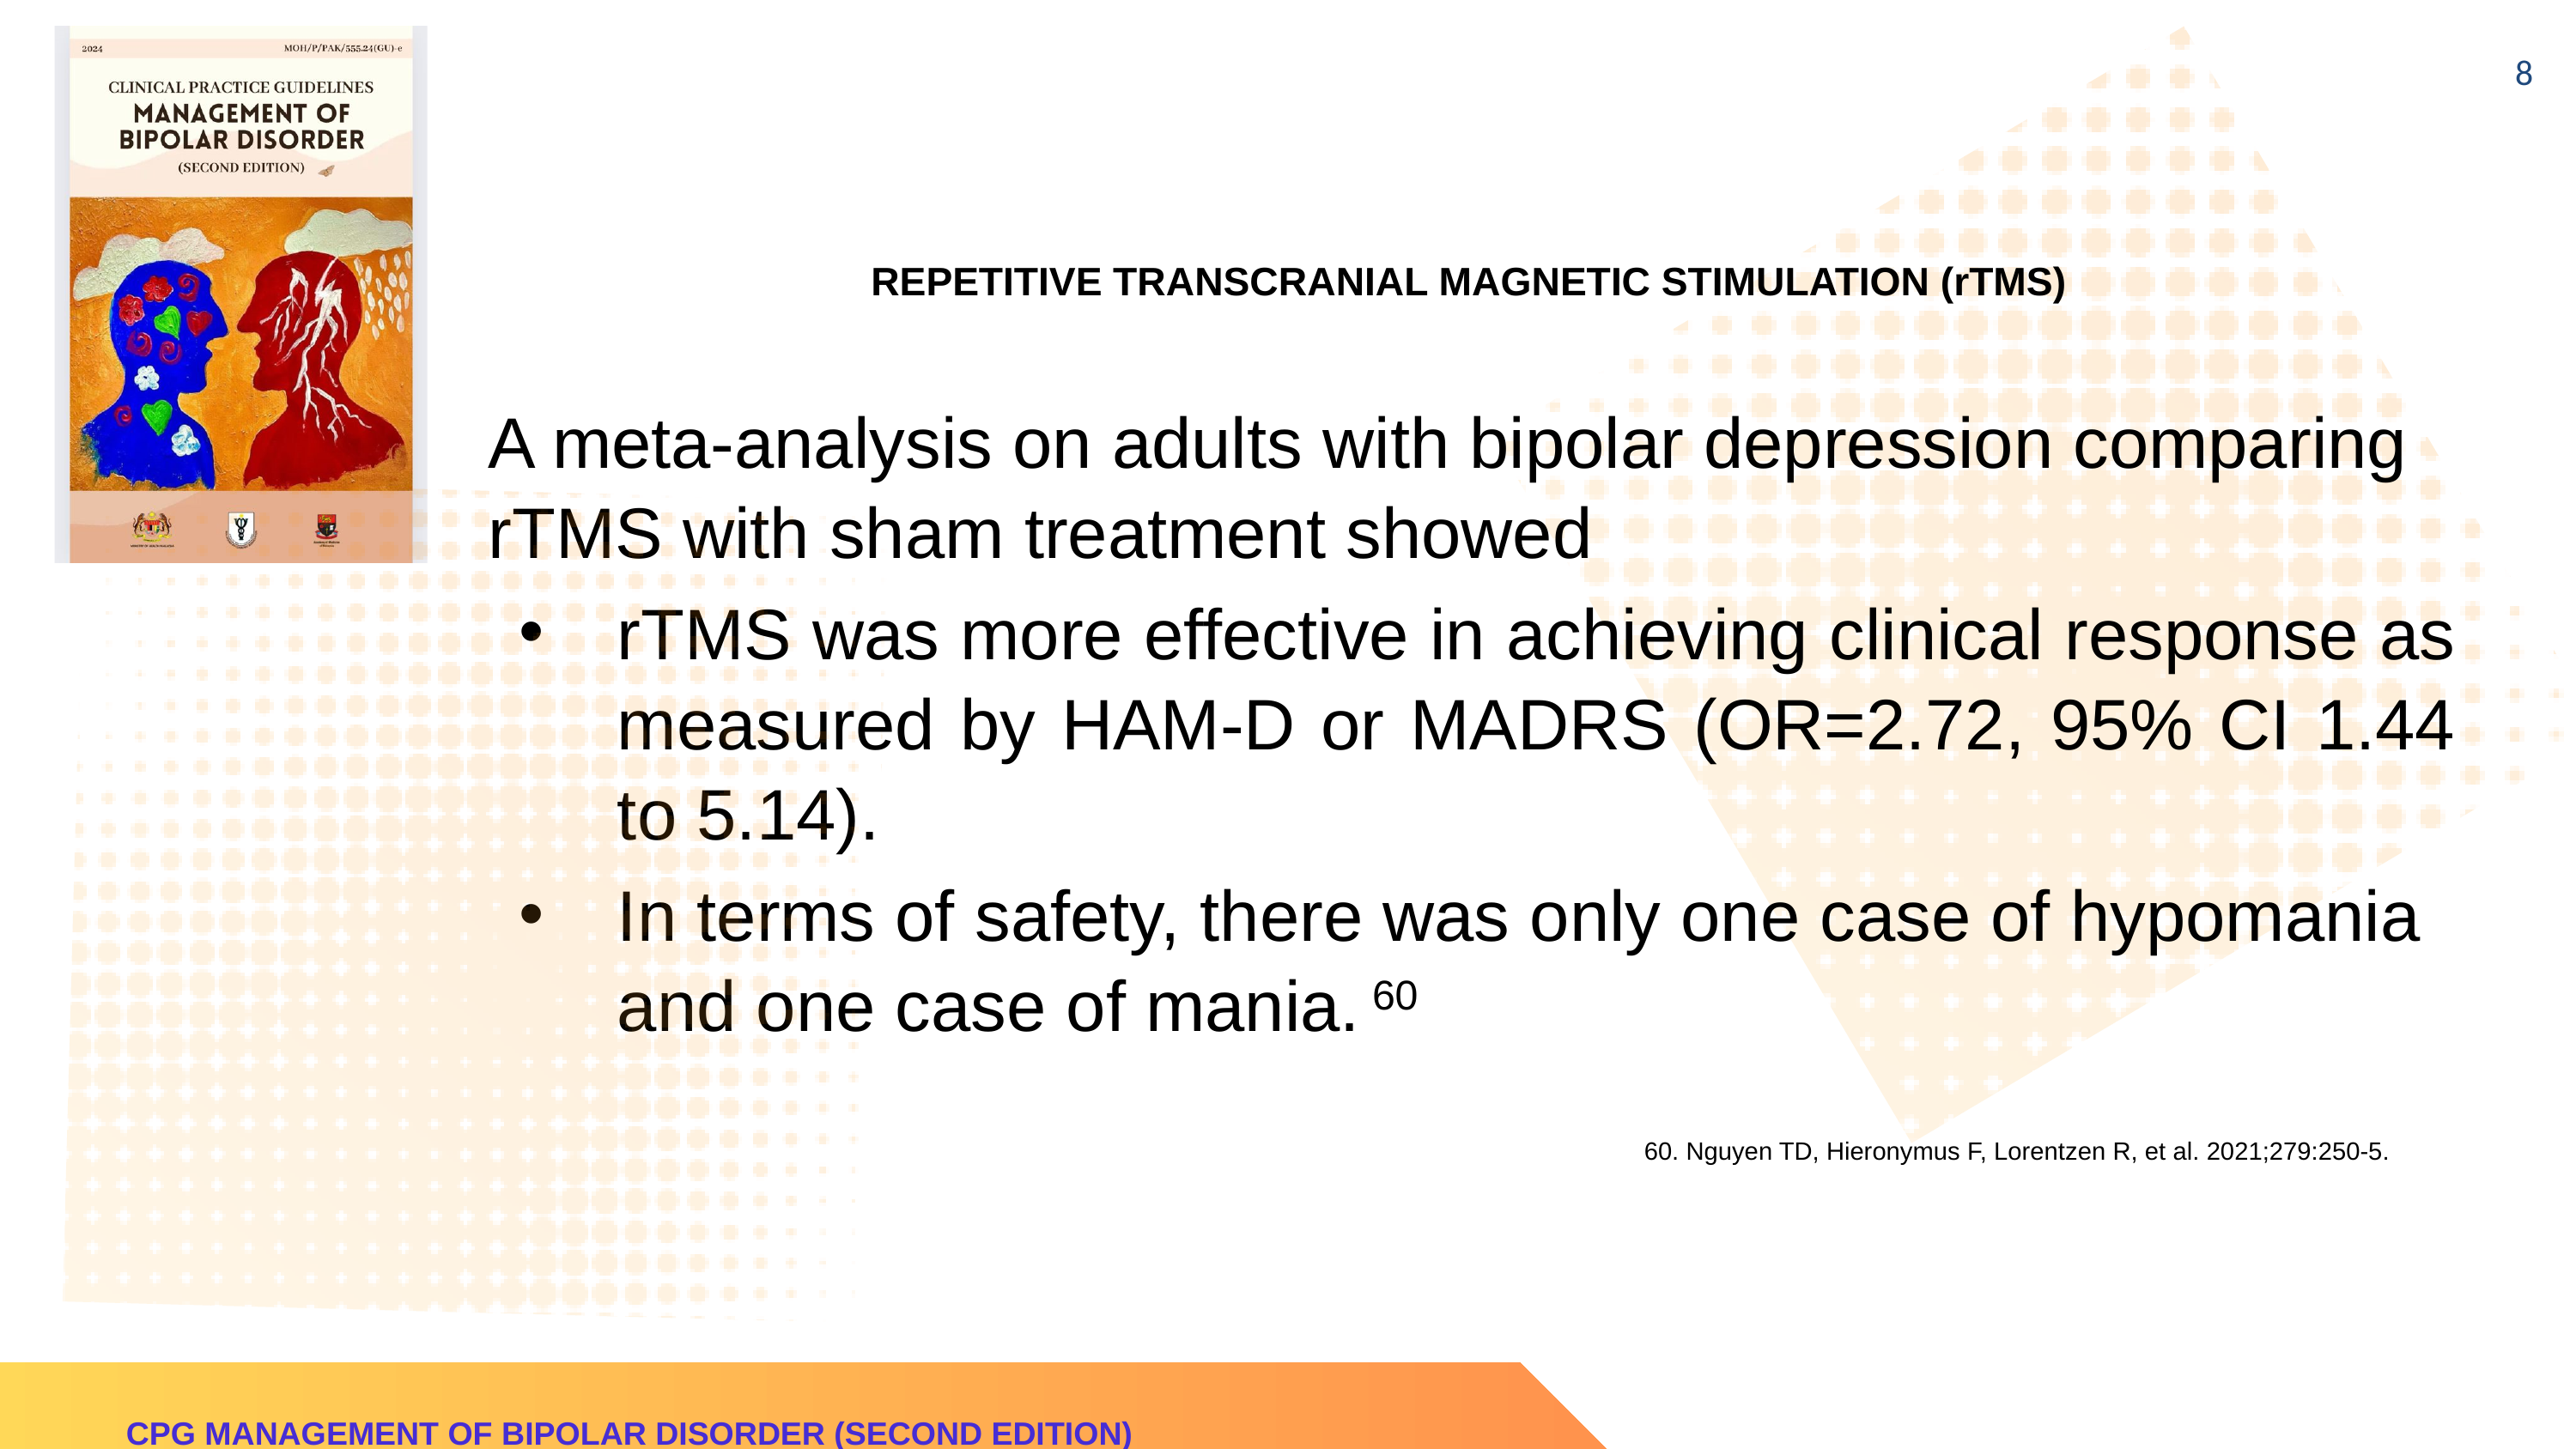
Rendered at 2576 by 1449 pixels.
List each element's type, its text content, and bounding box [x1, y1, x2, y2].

text_box 60. Nguyen TD, Hieronymus F, Lorentzen R, et al. 2021;279:250-5. [1631, 1127, 2514, 1207]
slide_number 8 [2391, 15, 2547, 127]
picture [54, 26, 428, 563]
text_box CPG MANAGEMENT OF BIPOLAR DISORDER (SECOND EDITION) [0, 1410, 1332, 1449]
text_box [62, 480, 889, 1324]
title REPETITIVE TRANSCRANIAL MAGNETIC STIMULATION (rTMS) [447, 246, 2488, 409]
list A meta-analysis on adults with bipolar depression comparing rTMS with sham treatment showed rTMS was more effective in achieving clinical response as measured by HAM-D or MADRS (OR=2.72, 95% CI 1.44 to 5.14). In terms of safety, there was only one case of hypomania and one case of mania. 60 [475, 288, 2470, 1059]
